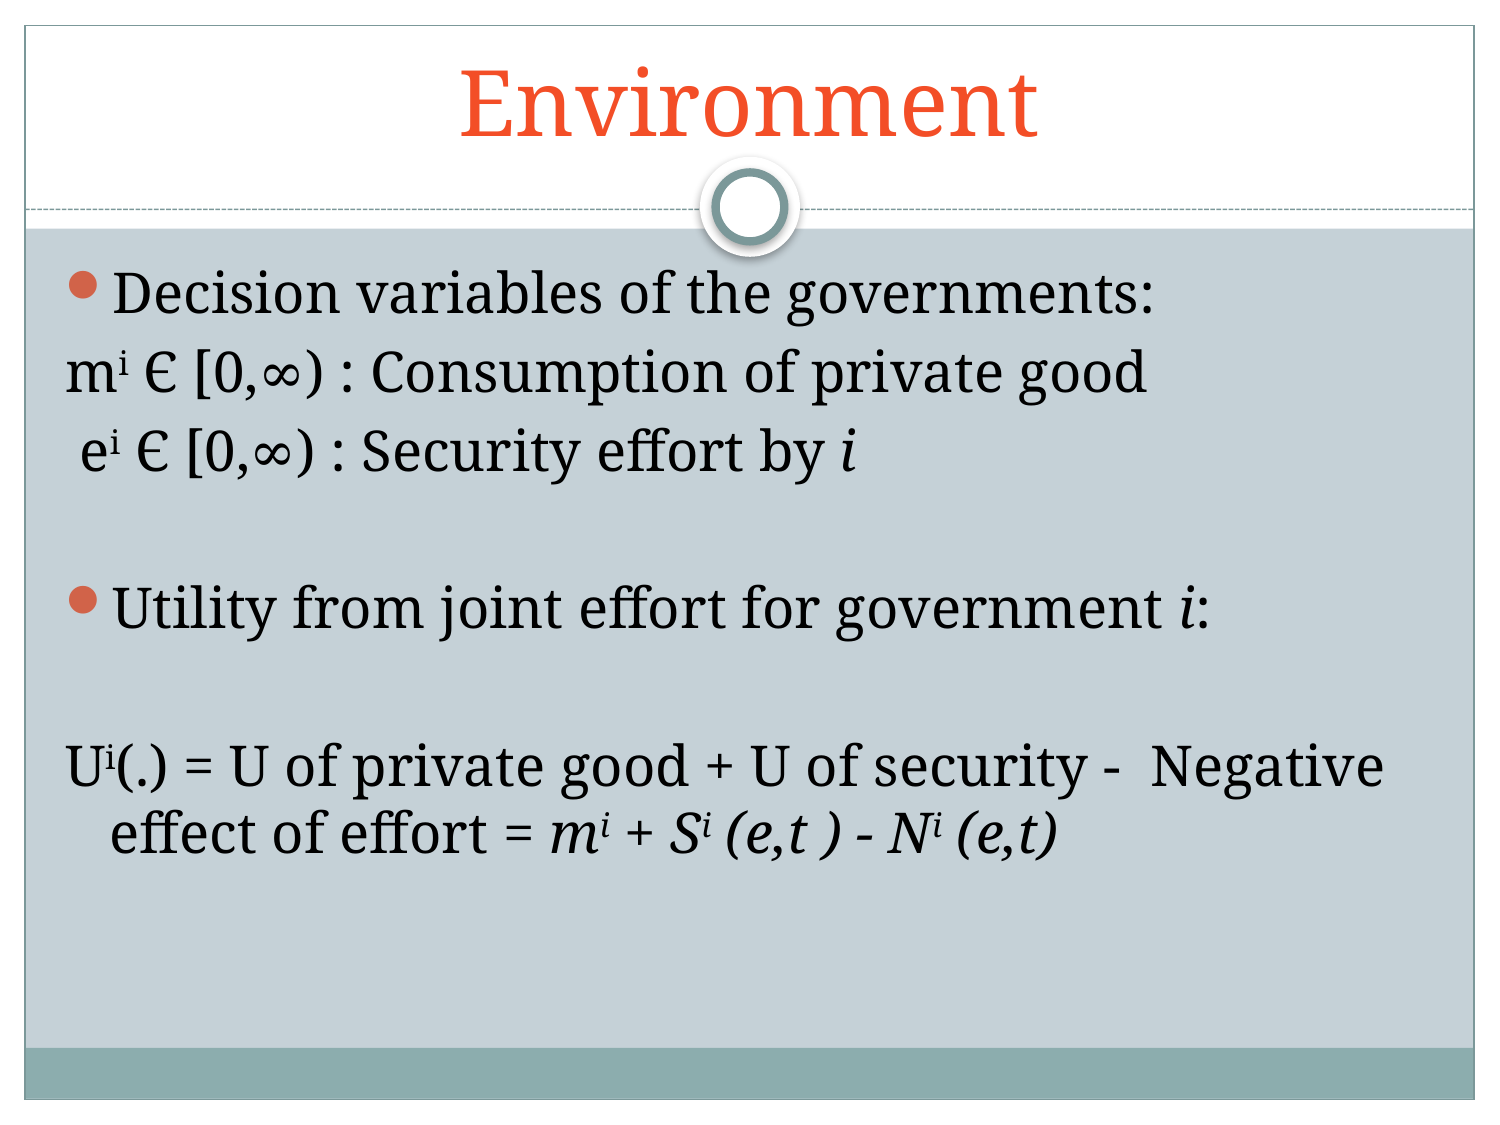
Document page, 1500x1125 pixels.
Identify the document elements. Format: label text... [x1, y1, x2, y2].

title Environment [49, 37, 1450, 163]
list Decision variables of the governments: mi Є [0,∞) : Consumption of private good ei Є [0,∞) : Security effort by i Utility from joint effort for government i: Ui(.) = U of private good + U of security - Negative effect of effort = mi + Si (e,t ) - Ni (e,t) [49, 249, 1476, 1125]
